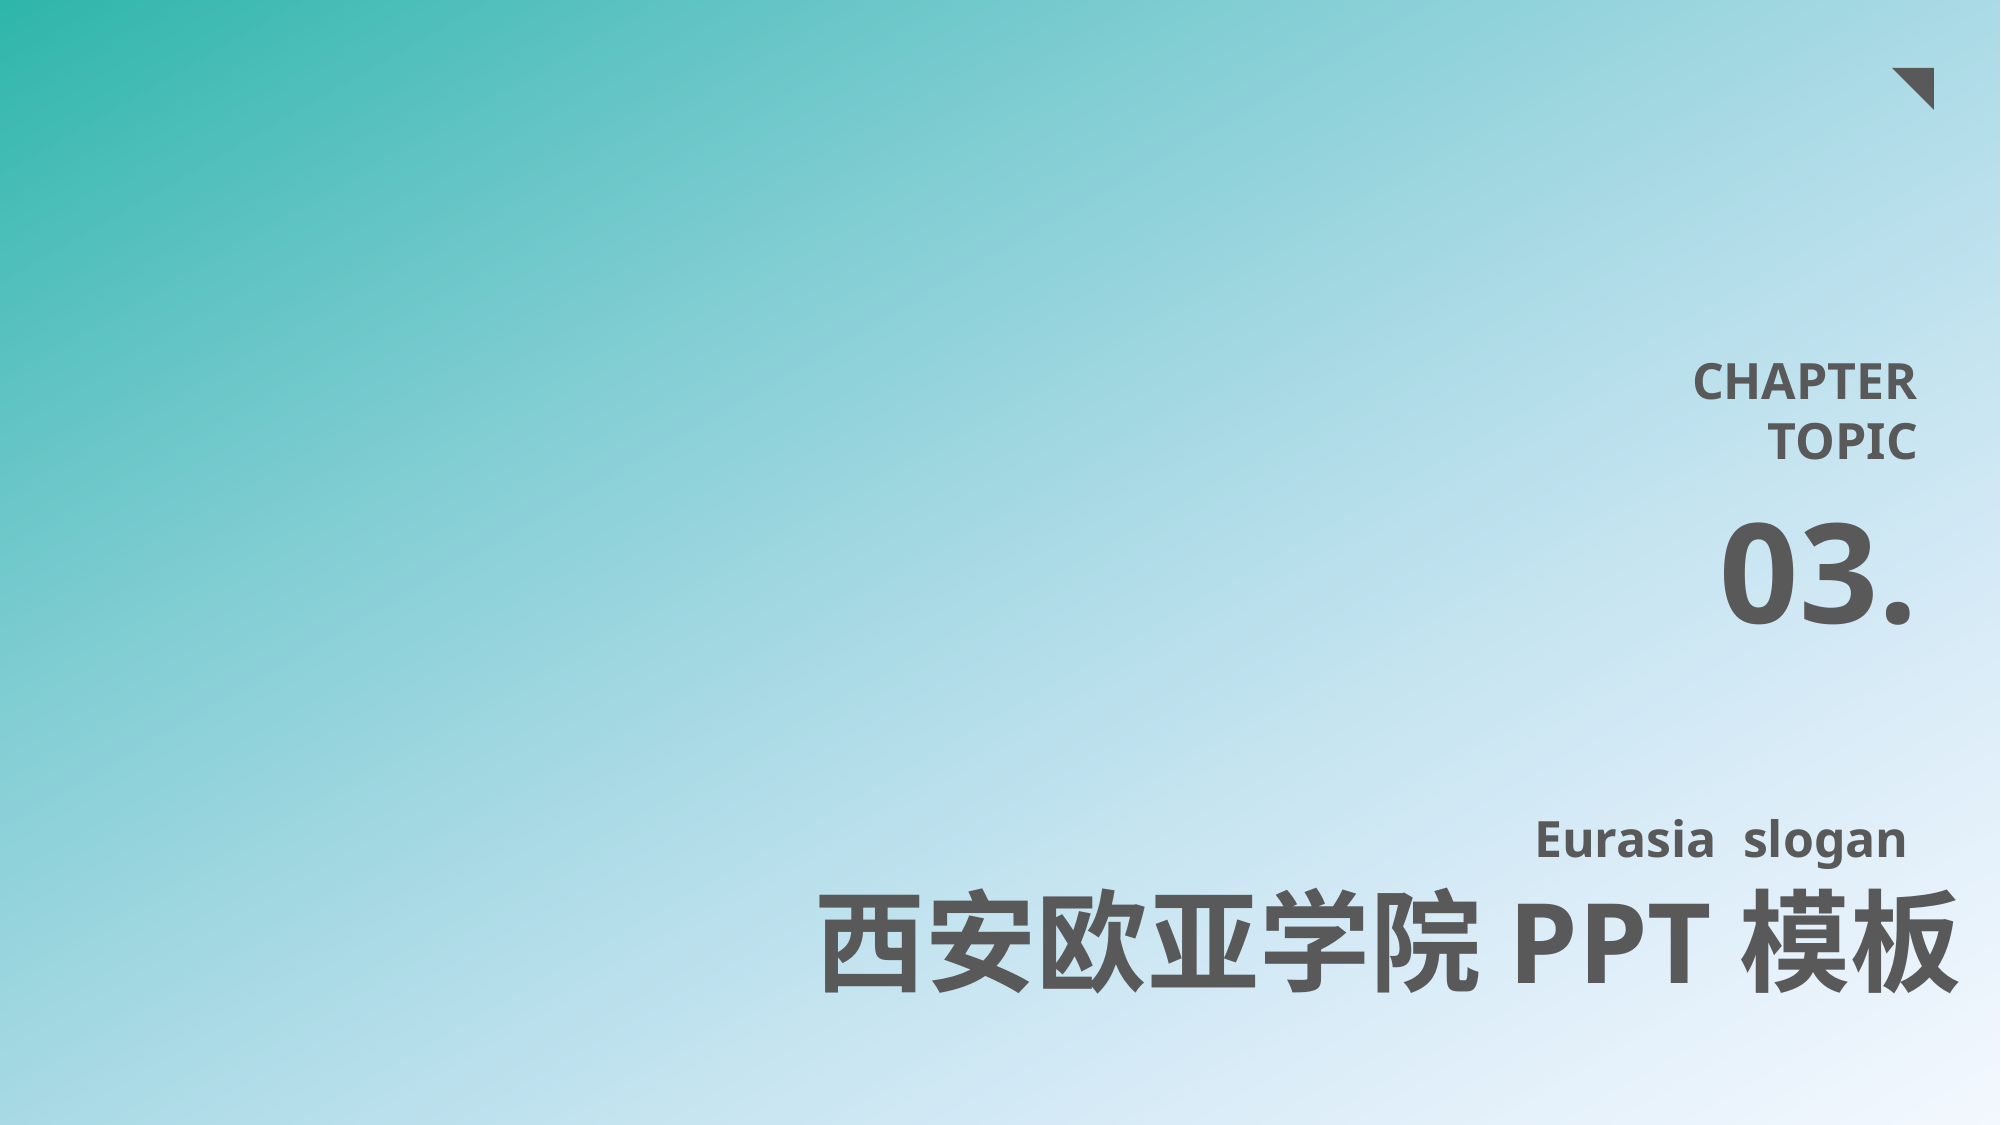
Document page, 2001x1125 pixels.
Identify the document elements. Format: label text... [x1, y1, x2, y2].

text_box [1889, 66, 1936, 113]
text_box Eurasia slogan [1519, 800, 2000, 898]
text_box CHAPTER TOPIC [1633, 341, 1933, 477]
text_box [0, 0, 2000, 1125]
text_box 西安欧亚学院PPT模板 [814, 880, 1966, 1098]
text_box 03. [1673, 476, 1933, 659]
